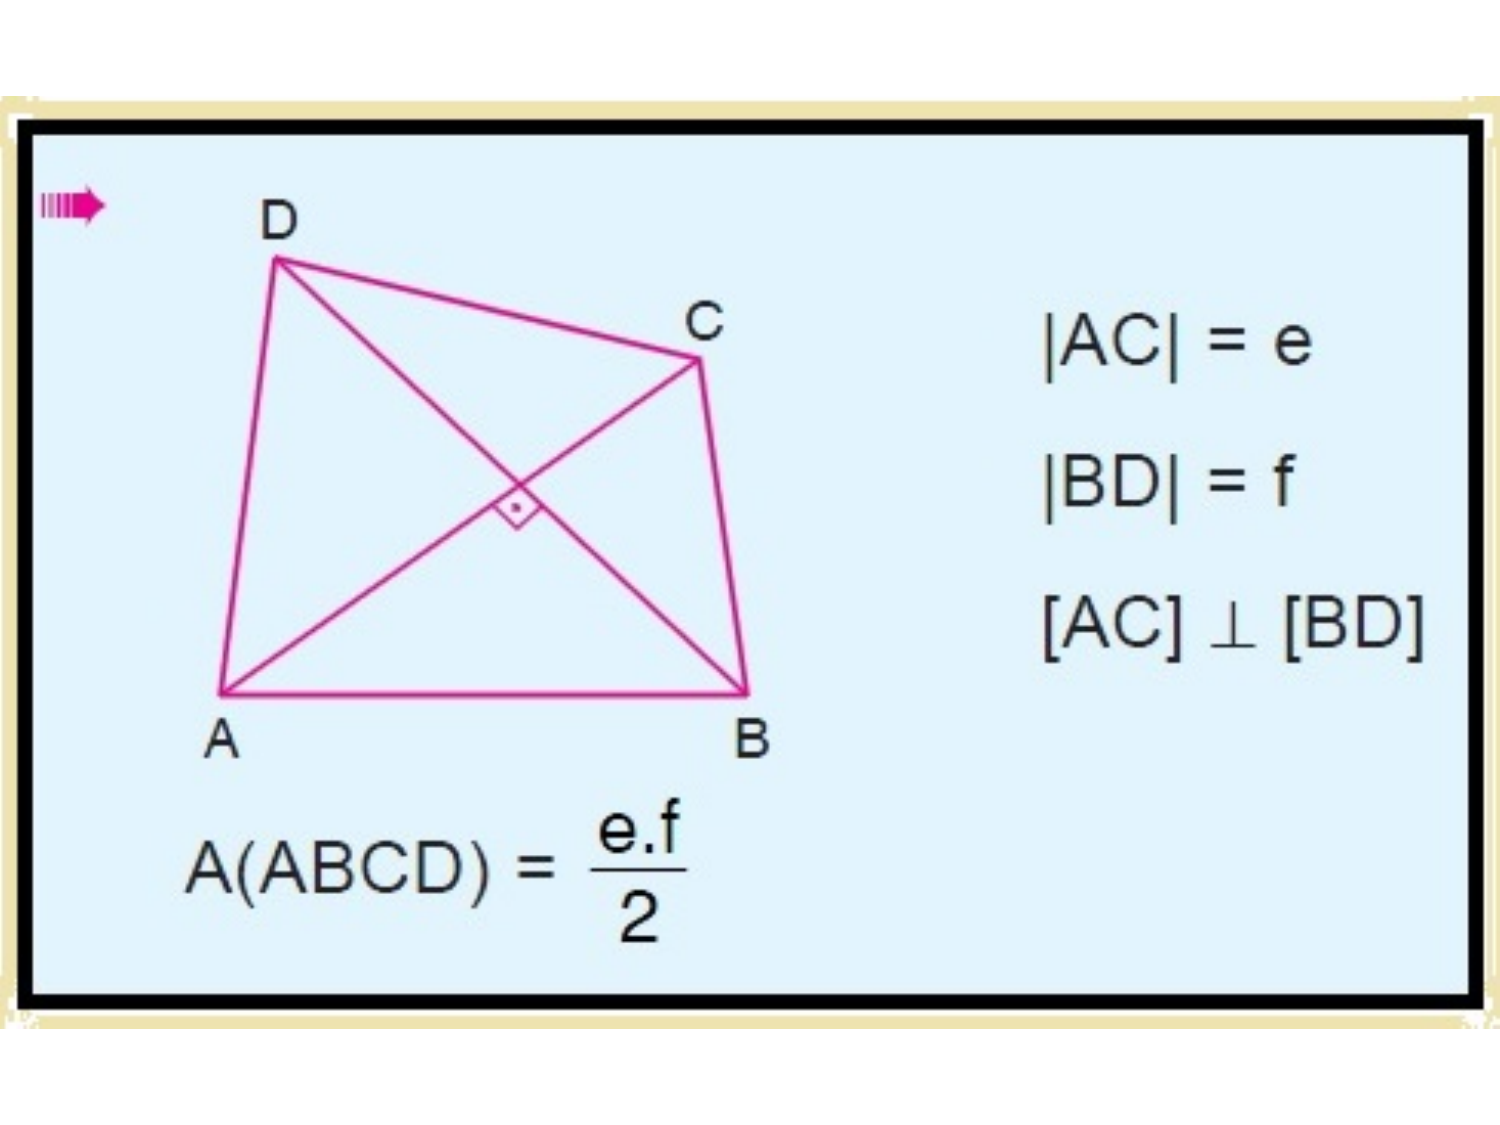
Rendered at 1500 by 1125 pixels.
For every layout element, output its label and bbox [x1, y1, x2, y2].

picture [0, 95, 1500, 1029]
